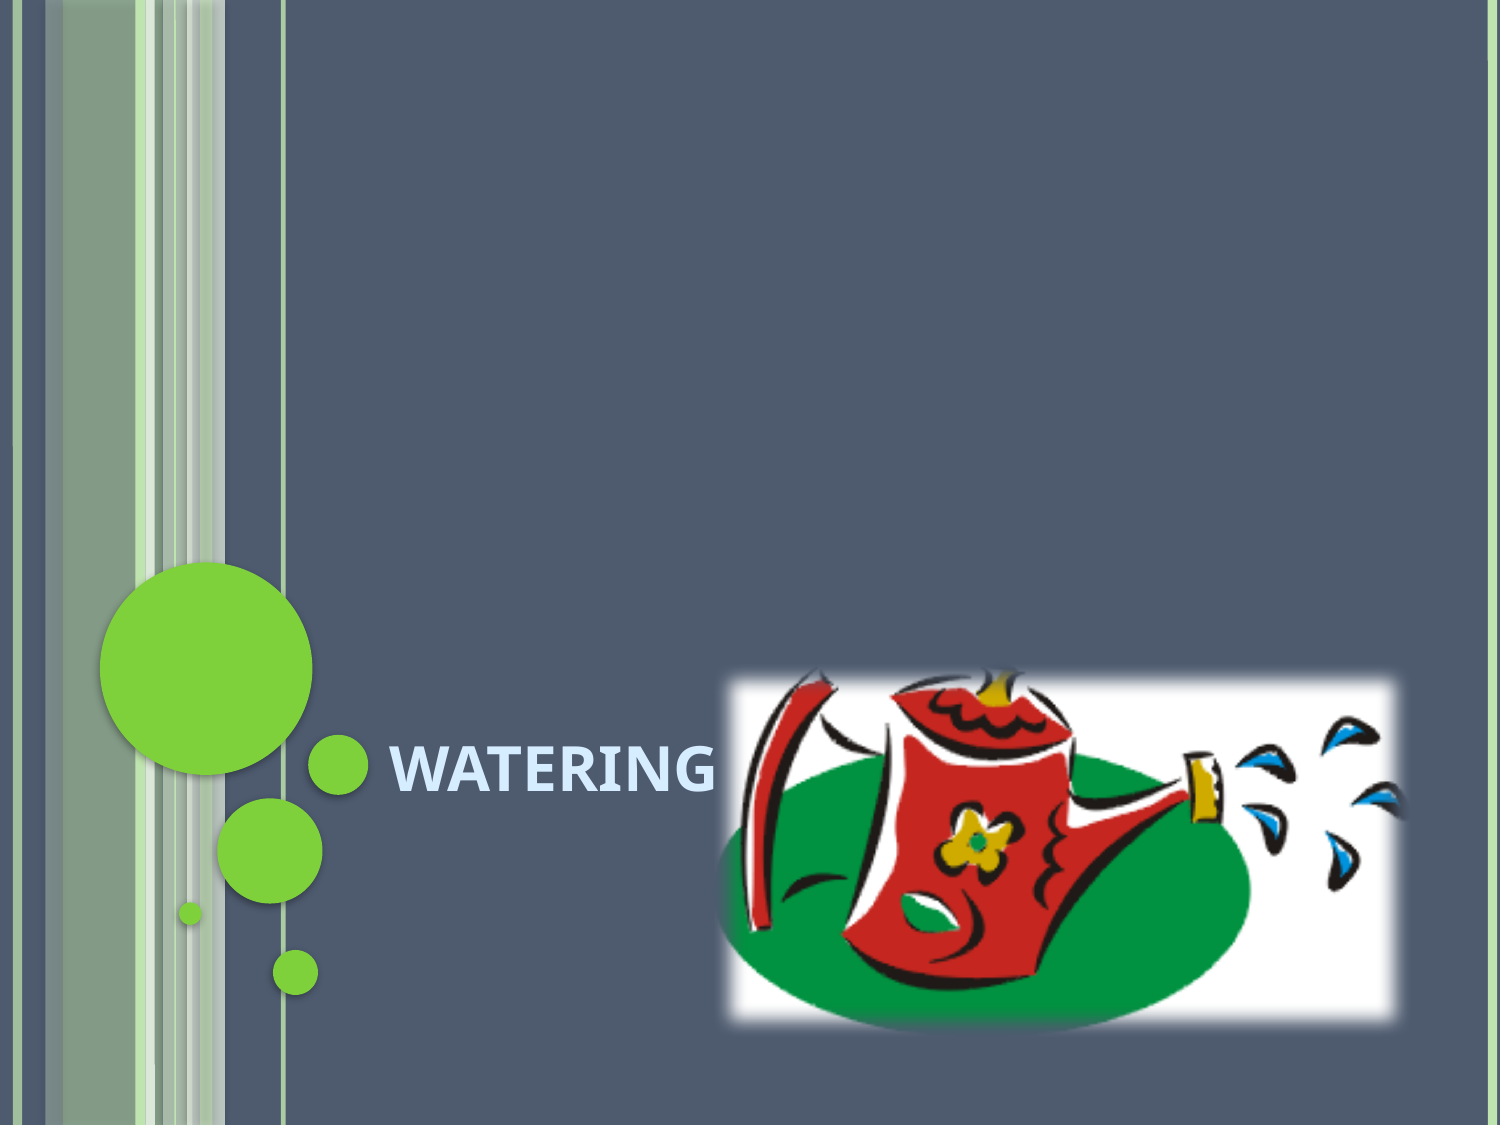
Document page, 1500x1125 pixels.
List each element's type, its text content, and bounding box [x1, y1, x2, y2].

picture [711, 661, 1412, 1038]
title watering [375, 474, 1388, 812]
